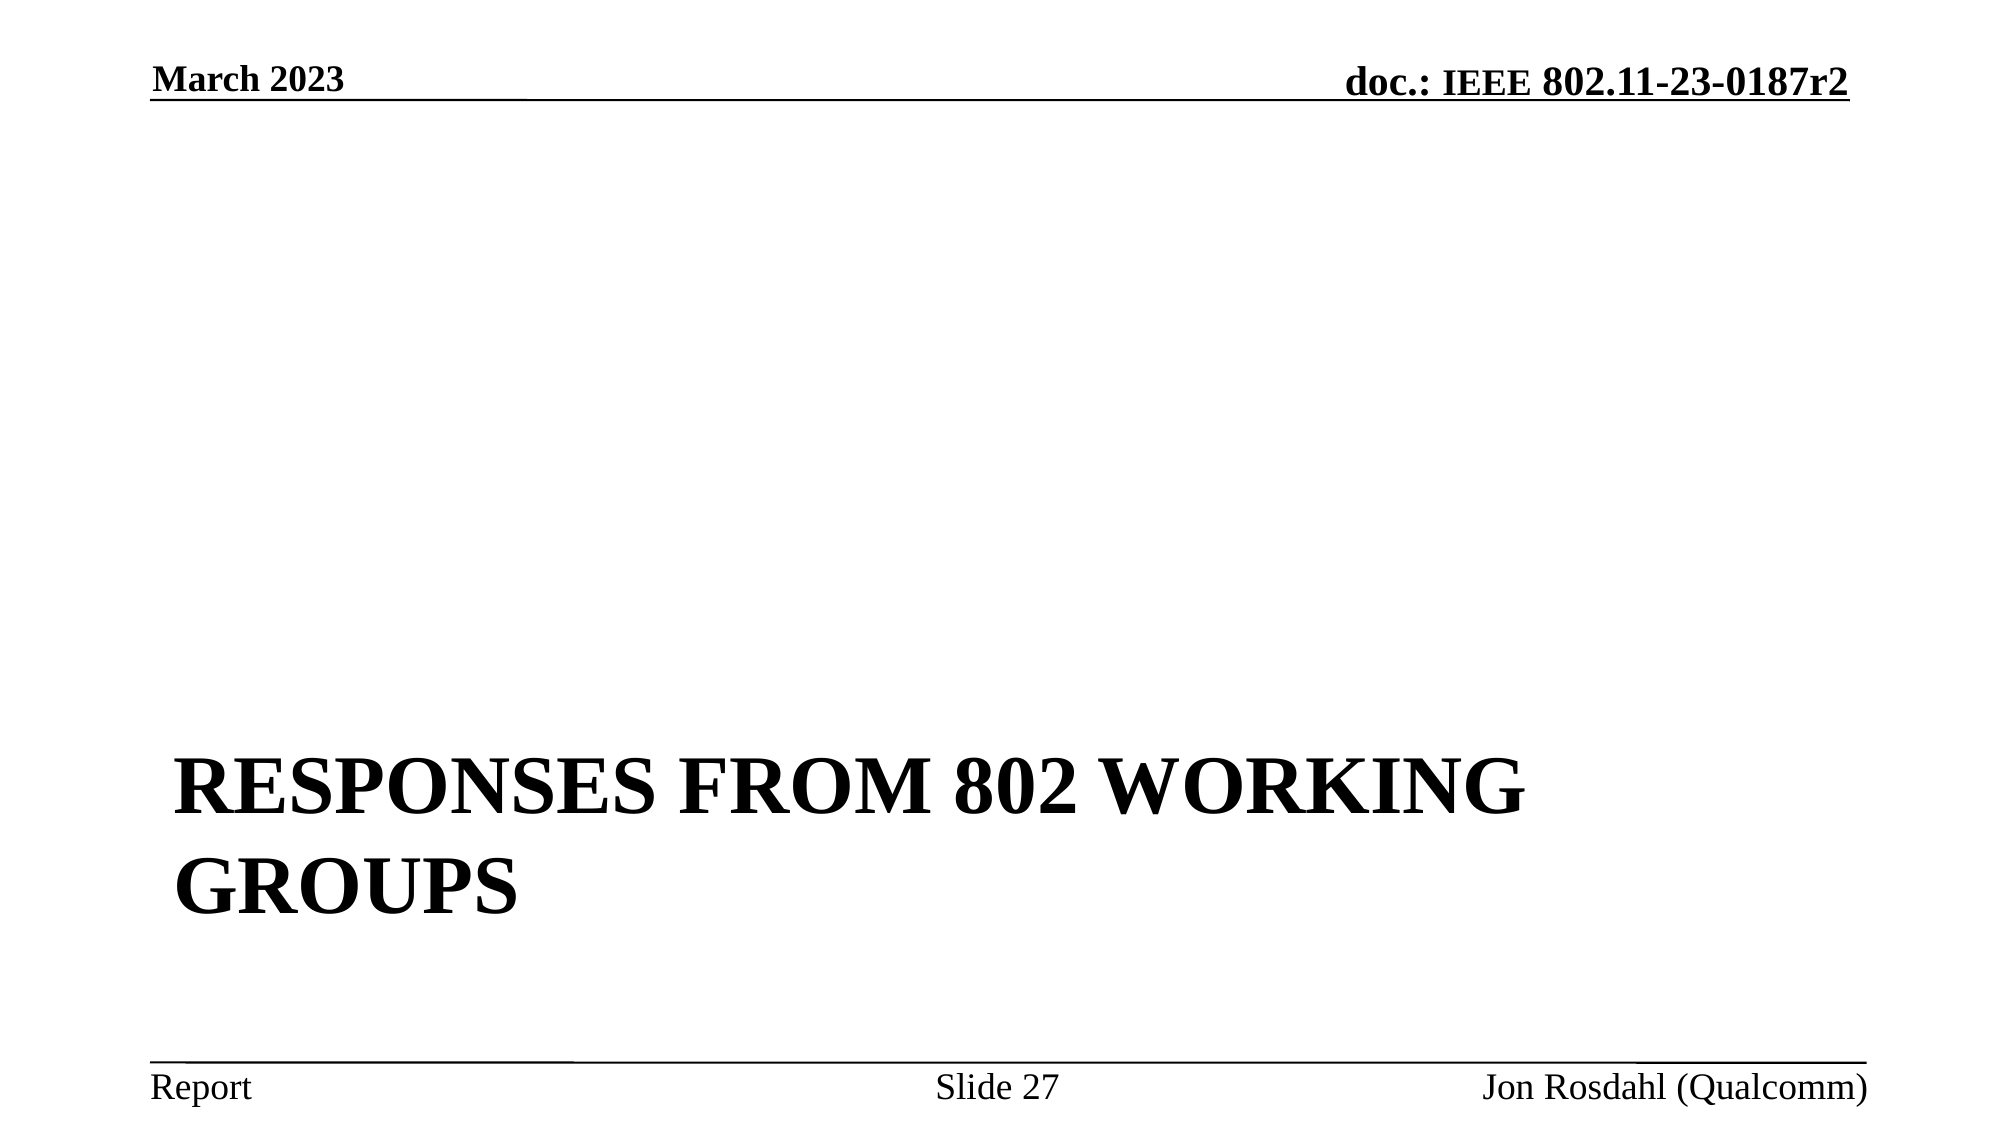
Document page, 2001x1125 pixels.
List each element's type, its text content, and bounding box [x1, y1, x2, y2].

slide_number Slide 27 [928, 1061, 1067, 1123]
title Responses from 802 Working Groups [157, 722, 1859, 947]
footer Jon Rosdahl (Qualcomm) [1424, 1061, 1869, 1108]
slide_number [152, 49, 434, 100]
